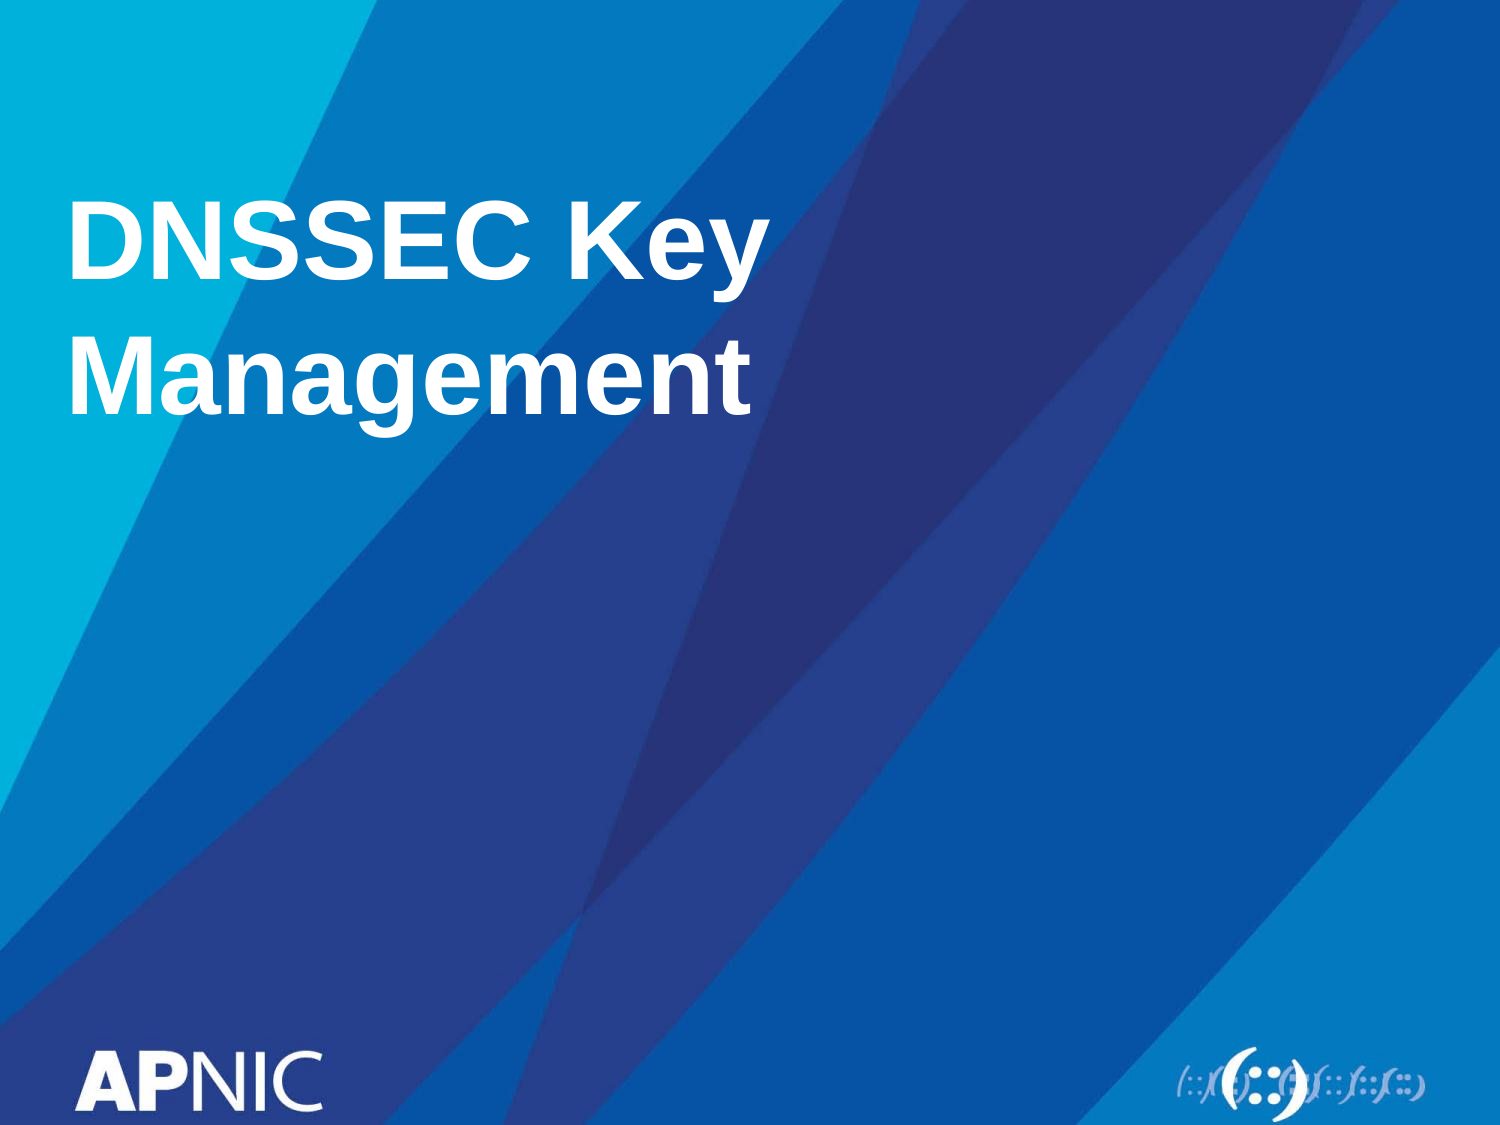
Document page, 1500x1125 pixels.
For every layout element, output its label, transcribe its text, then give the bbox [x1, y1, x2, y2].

picture [0, 0, 1500, 1125]
title DNSSEC Key Management [64, 125, 1435, 480]
